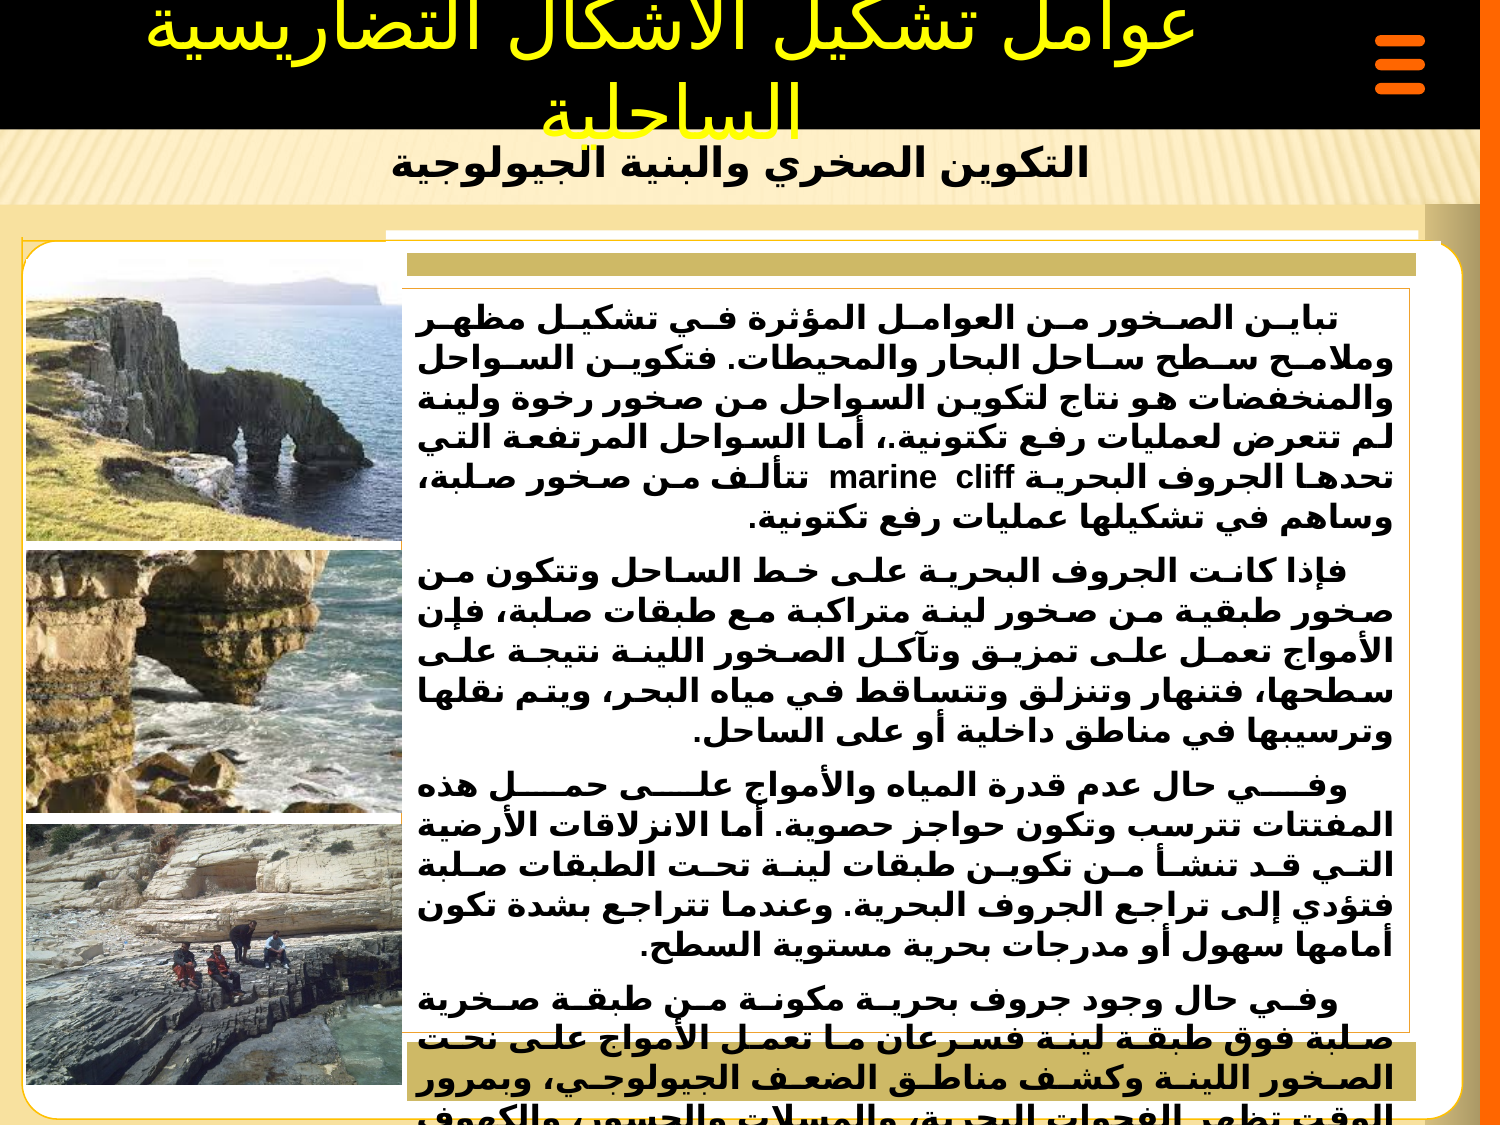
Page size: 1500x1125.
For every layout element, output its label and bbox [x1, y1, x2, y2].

text_box [0, 0, 1500, 1125]
picture [26, 824, 403, 1085]
text_box [385, 241, 1442, 1114]
picture [26, 550, 402, 813]
picture [26, 258, 402, 541]
